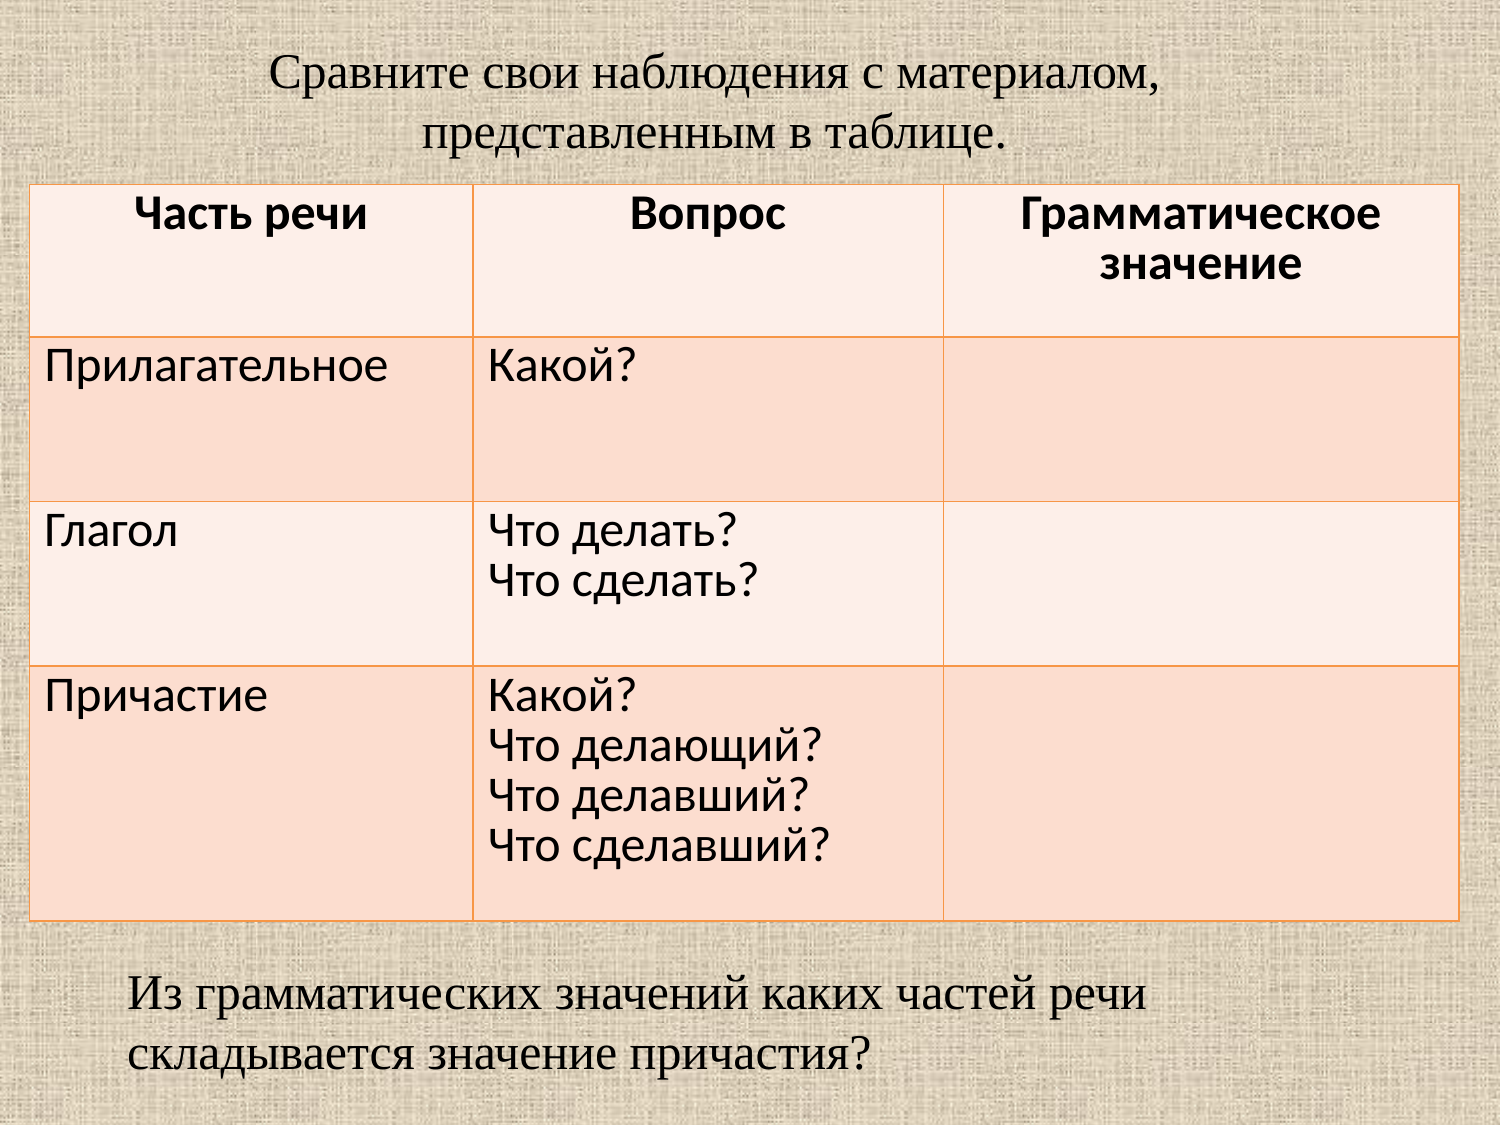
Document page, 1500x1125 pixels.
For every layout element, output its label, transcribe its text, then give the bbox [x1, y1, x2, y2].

table_cell Глагол [30, 502, 472, 665]
text_box Сравните свои наблюдения с материалом, представленным в таблице. [123, 30, 1306, 166]
table_header Часть речи [30, 185, 472, 336]
table_cell [944, 667, 1458, 920]
table_header Грамматическое значение [944, 185, 1458, 336]
table_cell [944, 502, 1458, 665]
table_cell Причастие [30, 667, 472, 920]
text_box Из грамматических значений каких частей речи складывается значение причастия? [112, 952, 1294, 1087]
table_cell Что делать? Что сделать? [474, 502, 943, 665]
table_cell Какой? [474, 338, 943, 501]
table_cell [944, 338, 1458, 501]
table_header Вопрос [474, 185, 943, 336]
table_cell Прилагательное [30, 338, 472, 501]
picture [0, 0, 1500, 1125]
table_cell Какой? Что делающий? Что делавший? Что сделавший? [474, 667, 943, 920]
